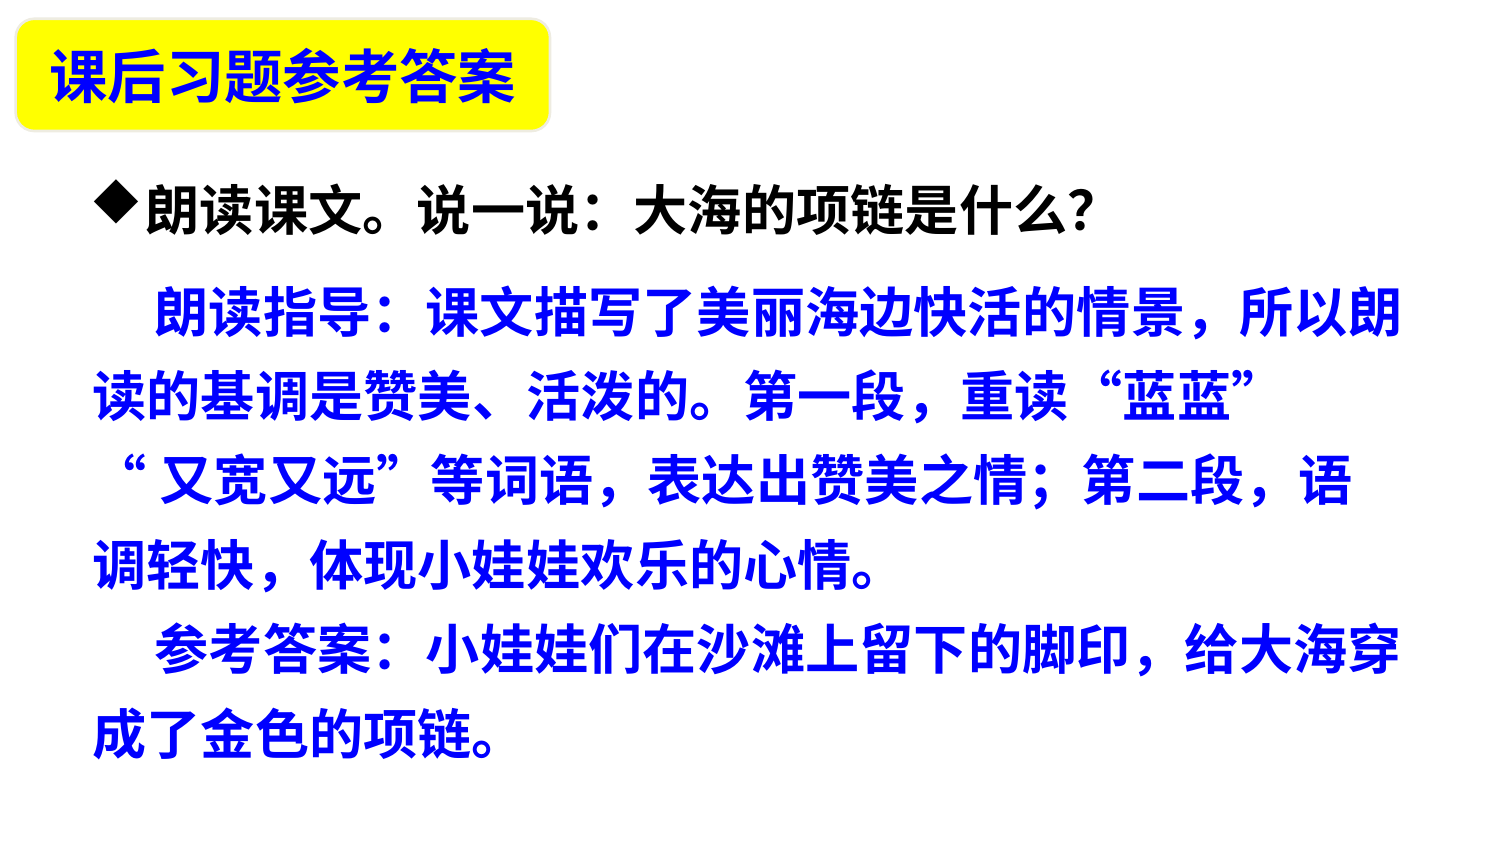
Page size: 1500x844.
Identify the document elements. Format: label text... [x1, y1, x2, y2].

text_box 课后习题参考答案 [14, 17, 551, 132]
text_box 朗读课文。说一说：大海的项链是什么？ [74, 149, 1355, 249]
text_box 朗读指导：课文描写了美丽海边快活的情景，所以朗读的基调是赞美、活泼的。第一段，重读“蓝蓝” “又宽又远”等词语，表达出赞美之情；第二段，语调轻快，体现小娃娃欢乐的心情。 参考答案：小娃娃们在沙滩上留下的脚印，给大海穿成了金色的项链。 [77, 250, 1420, 773]
